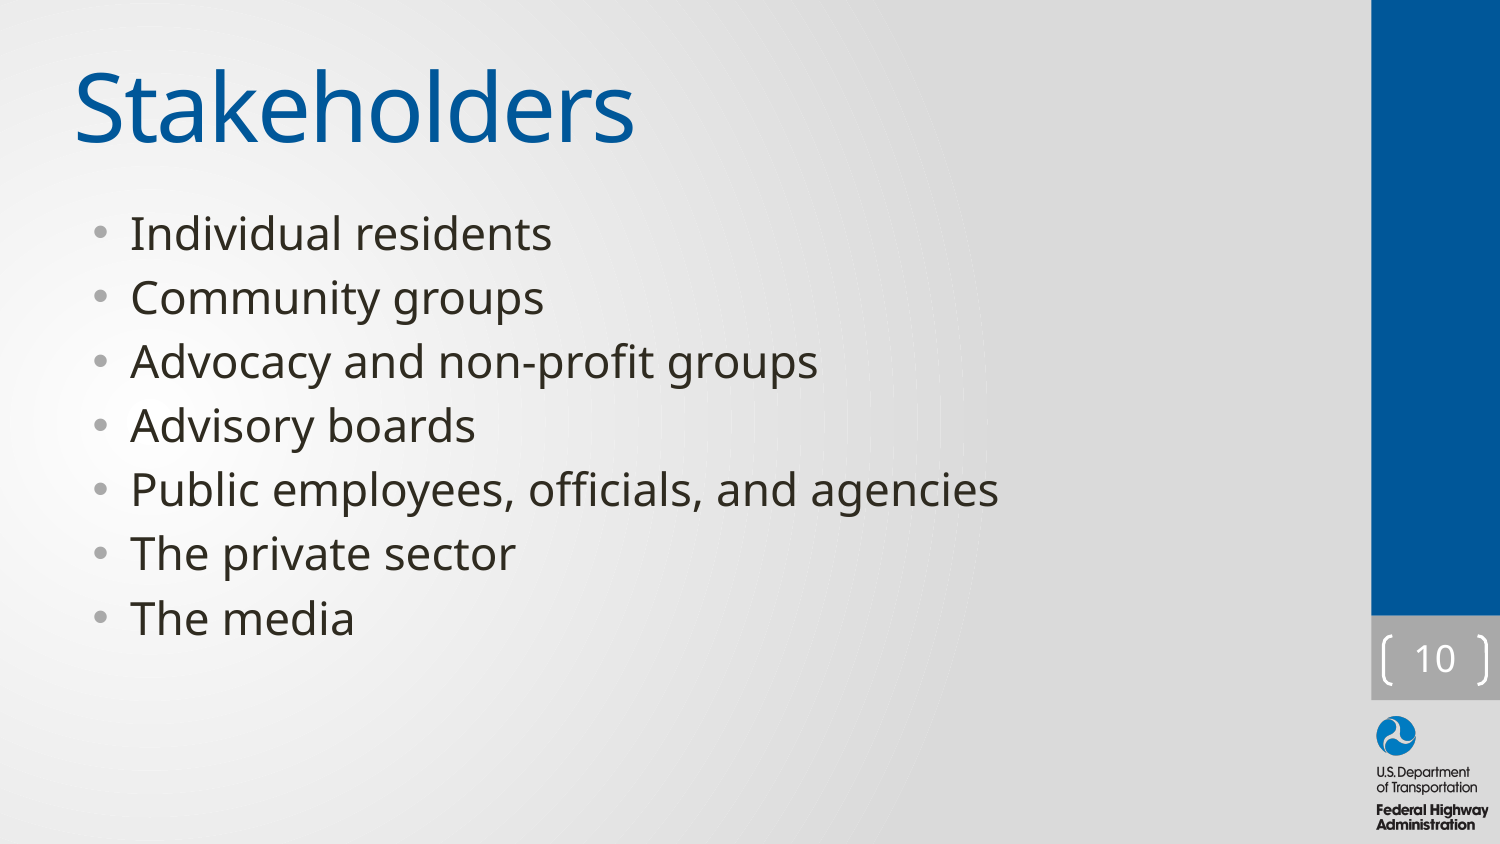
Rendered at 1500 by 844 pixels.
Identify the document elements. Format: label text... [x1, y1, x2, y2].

title Stakeholders [58, 33, 1309, 175]
slide_number 10 [1381, 634, 1488, 687]
list Individual residents Community groups Advocacy and non-profit groups Advisory boards Public employees, officials, and agencies The private sector The media [58, 196, 1309, 788]
